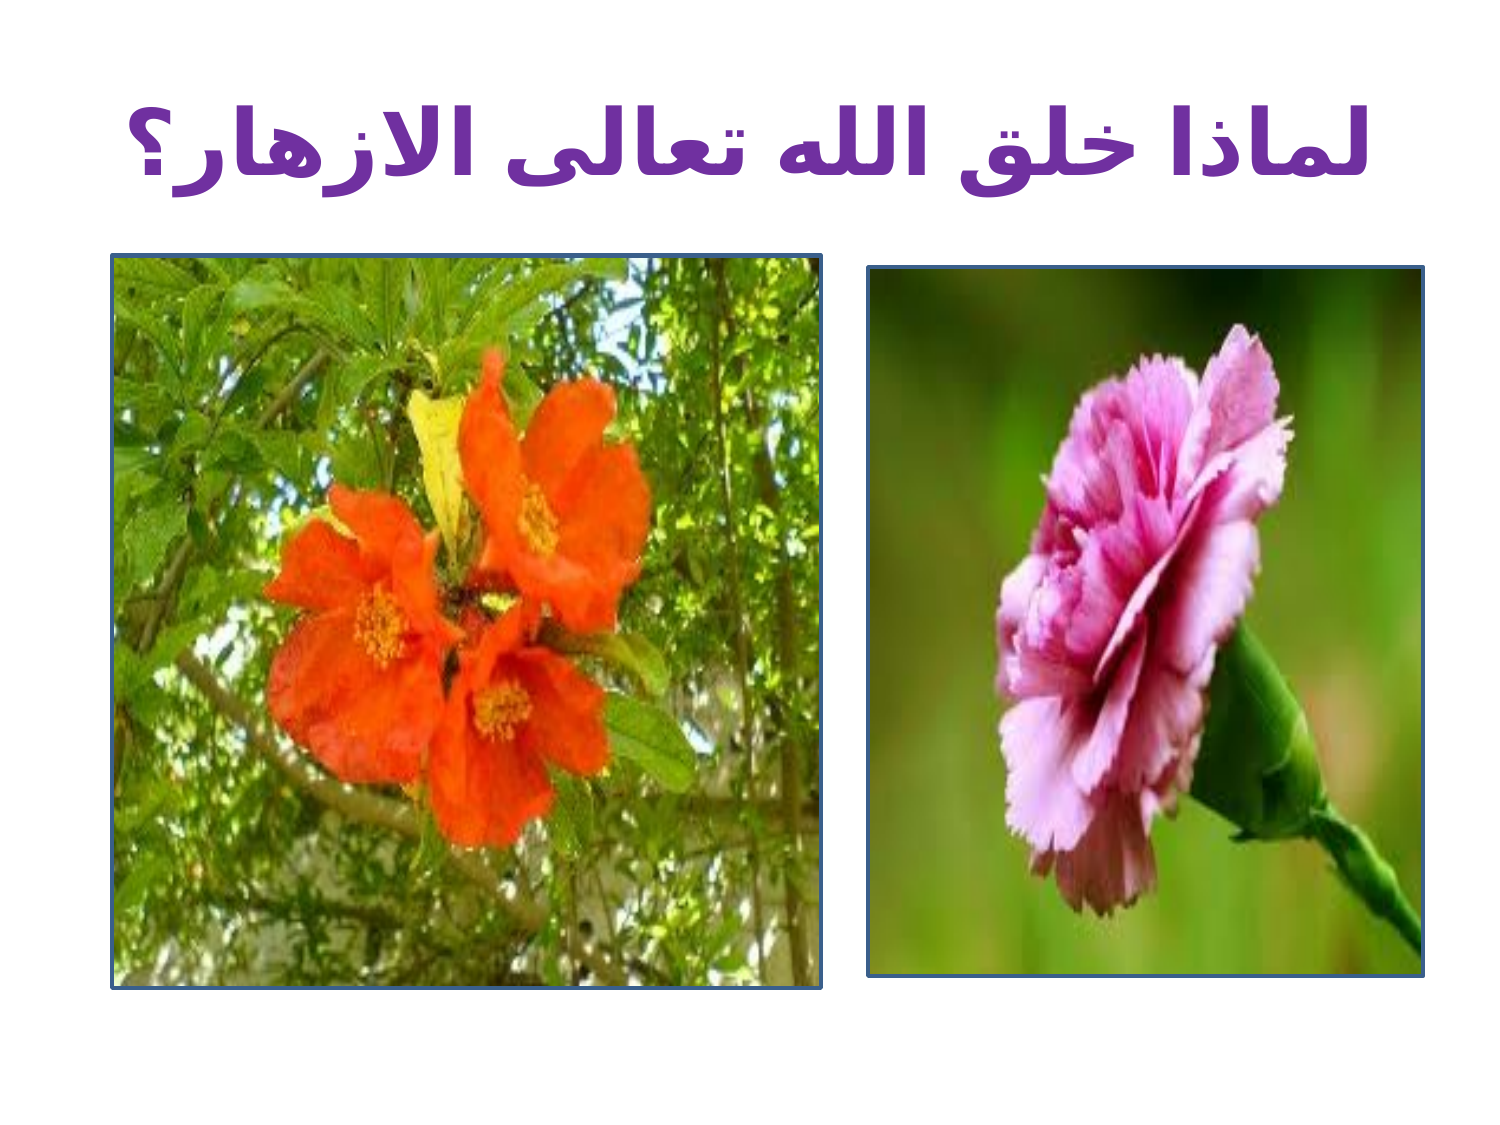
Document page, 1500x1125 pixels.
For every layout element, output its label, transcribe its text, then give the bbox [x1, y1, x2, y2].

title لماذا خلق الله تعالى الازهار؟ [75, 45, 1425, 233]
text_box [110, 253, 823, 990]
text_box [866, 265, 1425, 978]
